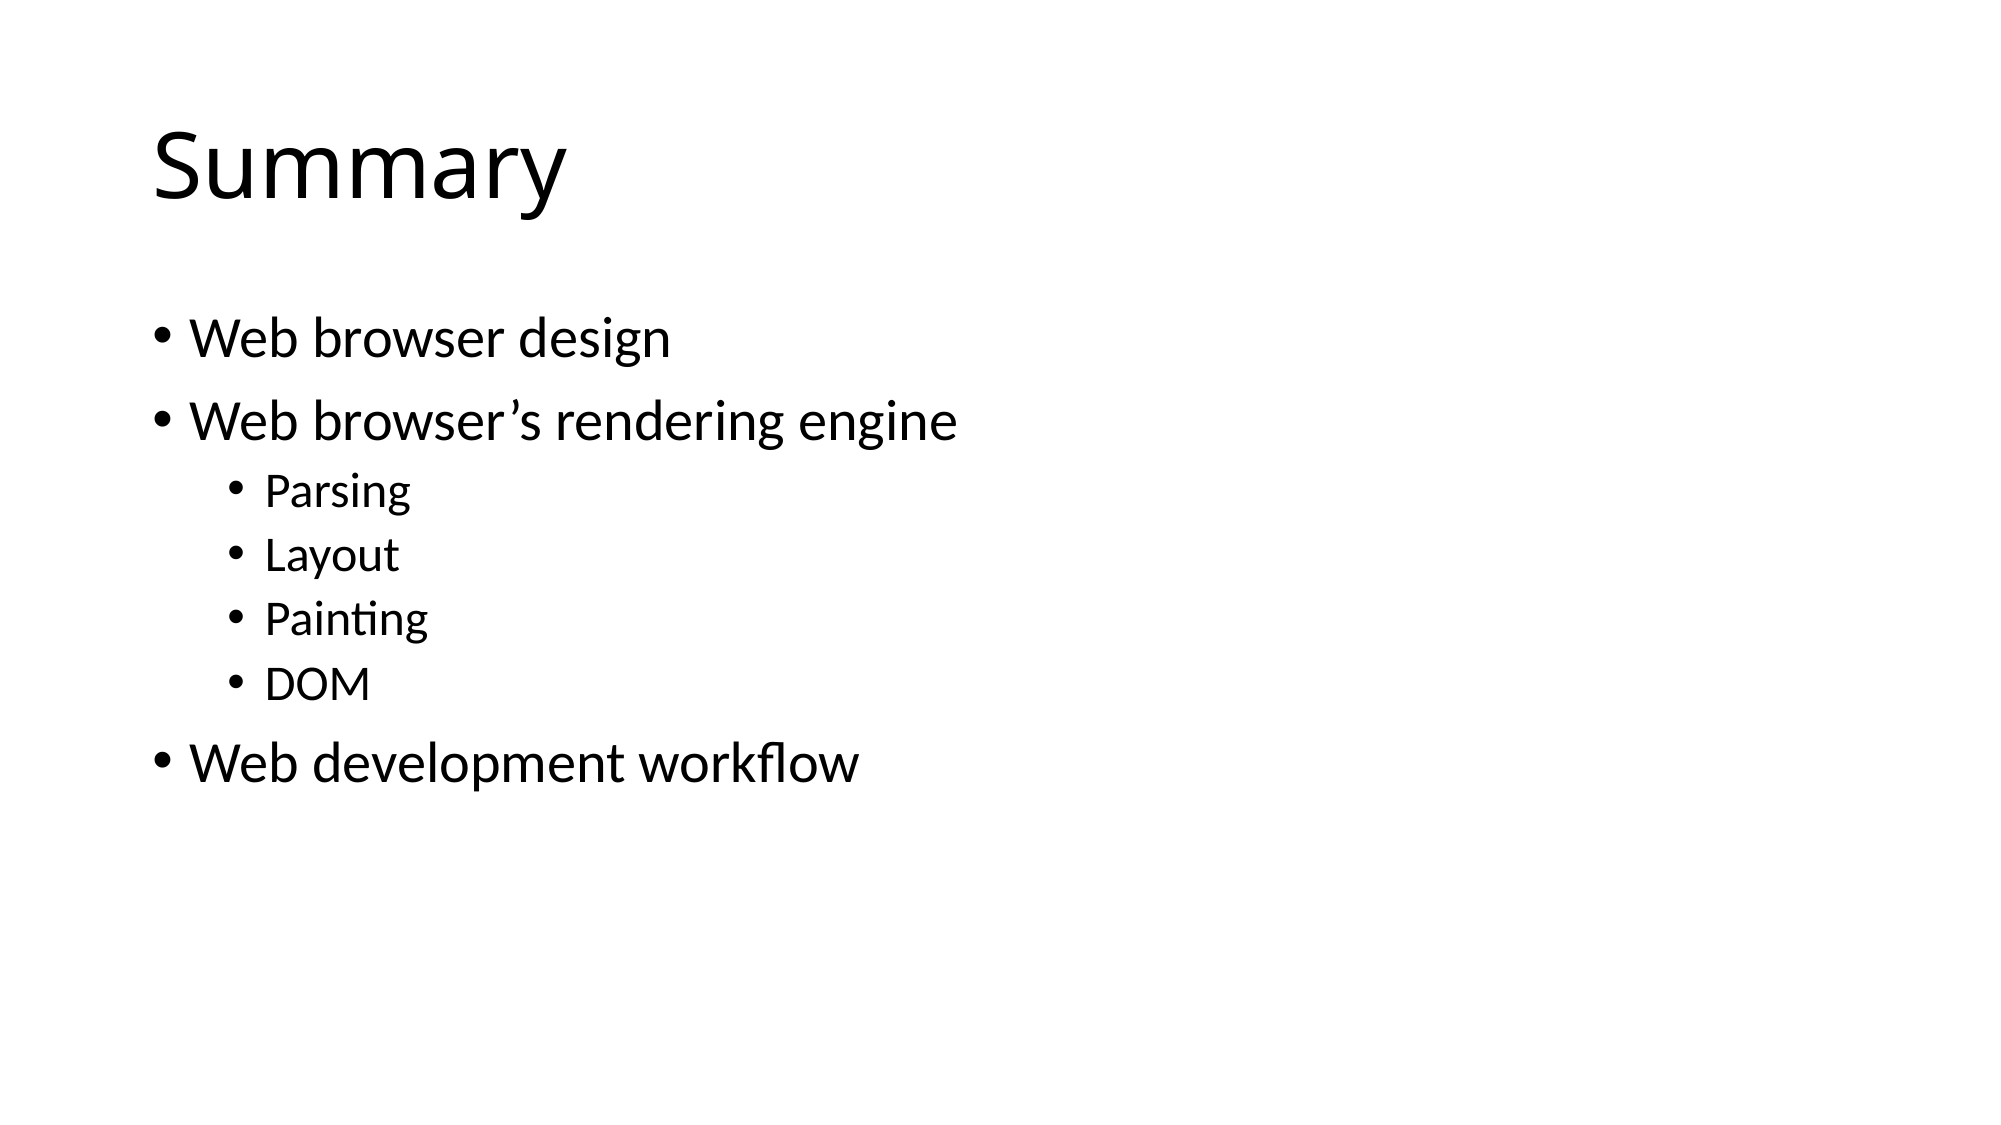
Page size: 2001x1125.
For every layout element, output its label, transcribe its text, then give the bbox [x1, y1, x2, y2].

list Web browser design Web browser’s rendering engine Parsing Layout Painting DOM Web development workflow [137, 299, 1863, 1014]
title Summary [137, 59, 1863, 278]
